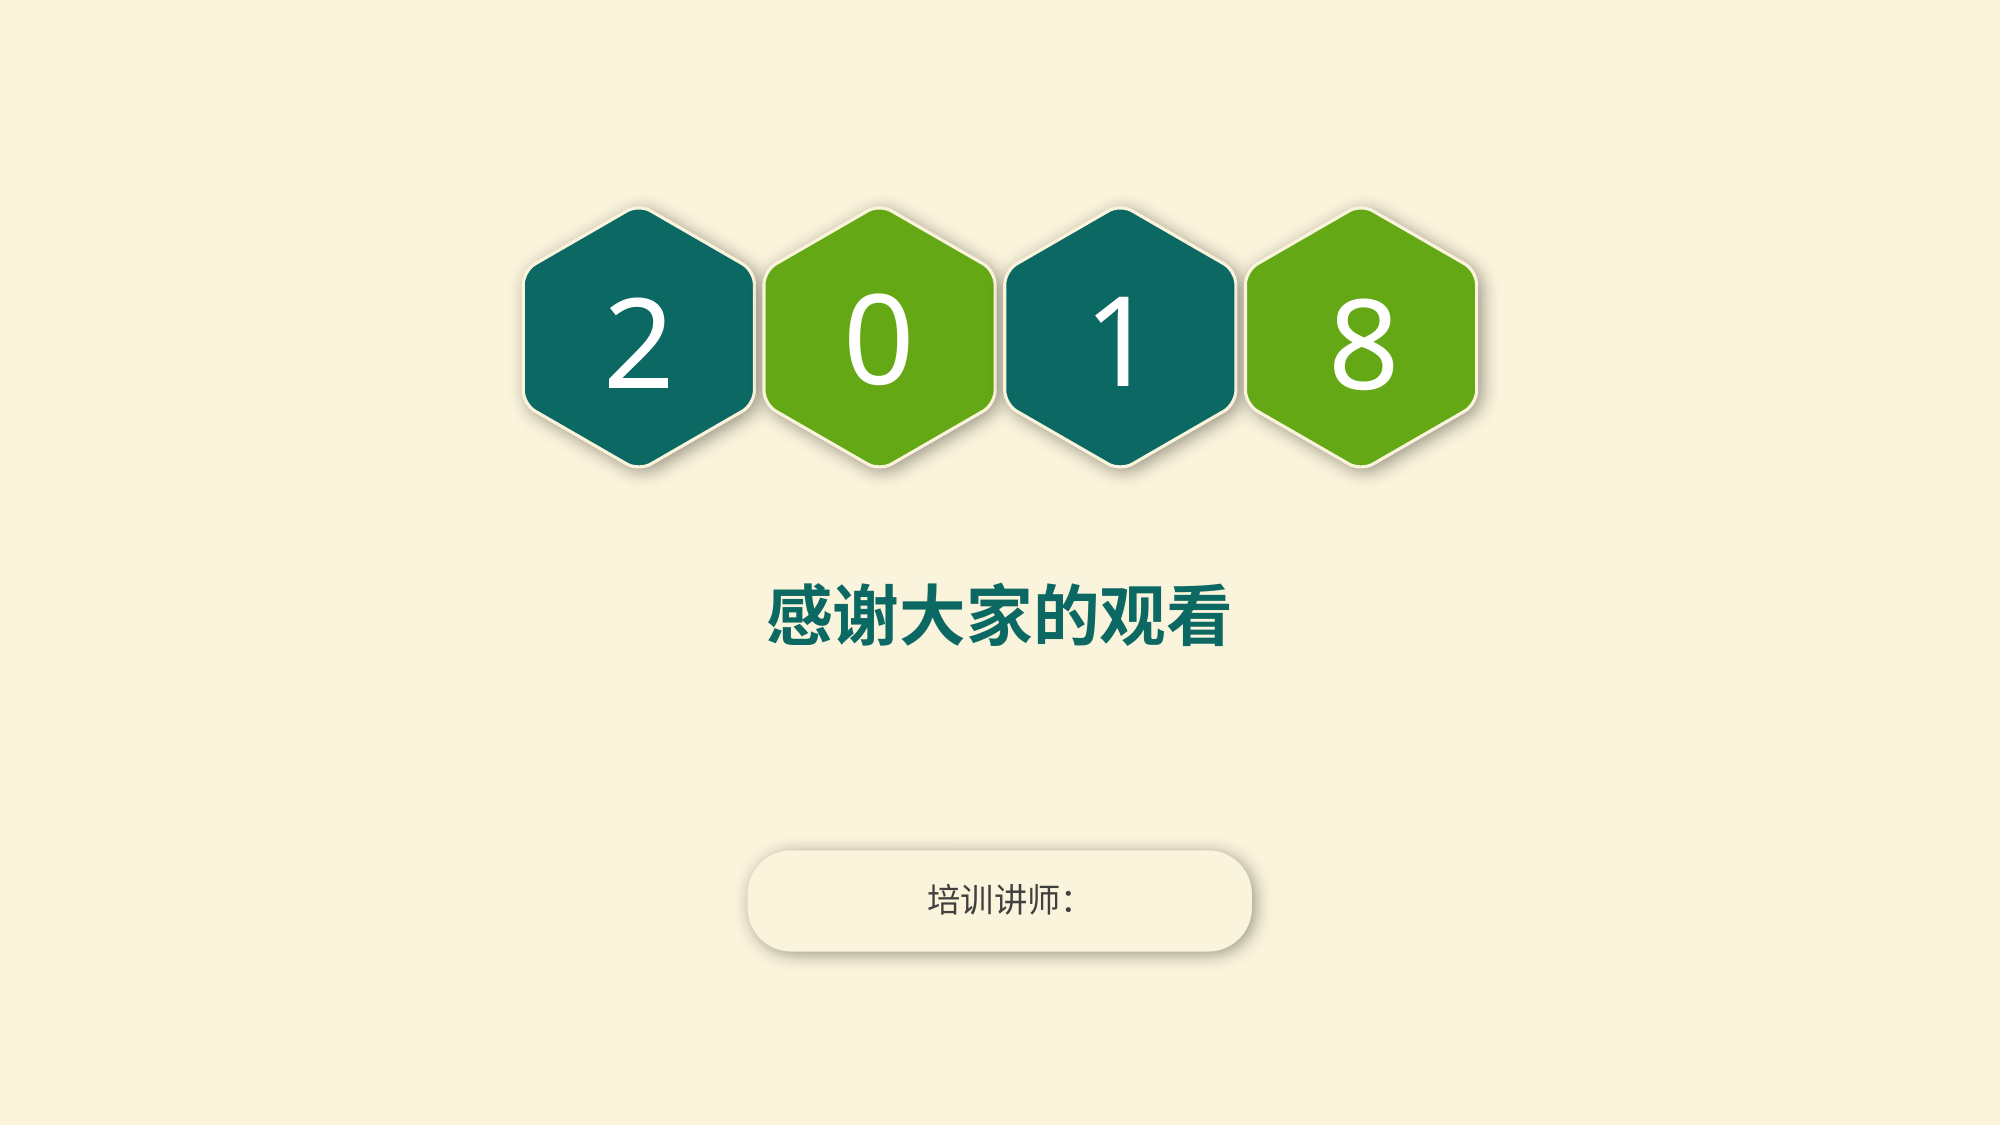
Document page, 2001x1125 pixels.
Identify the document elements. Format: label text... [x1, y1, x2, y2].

text_box 8 [1313, 257, 1415, 423]
text_box 培训讲师： [833, 871, 1188, 928]
text_box [523, 207, 755, 467]
text_box [1245, 207, 1477, 467]
text_box [1004, 207, 1236, 467]
text_box 感谢大家的观看 [751, 566, 1249, 661]
text_box 2 [588, 256, 690, 422]
text_box [763, 207, 996, 467]
text_box 1 [1069, 254, 1171, 419]
text_box [747, 850, 1252, 952]
text_box 0 [829, 251, 931, 417]
